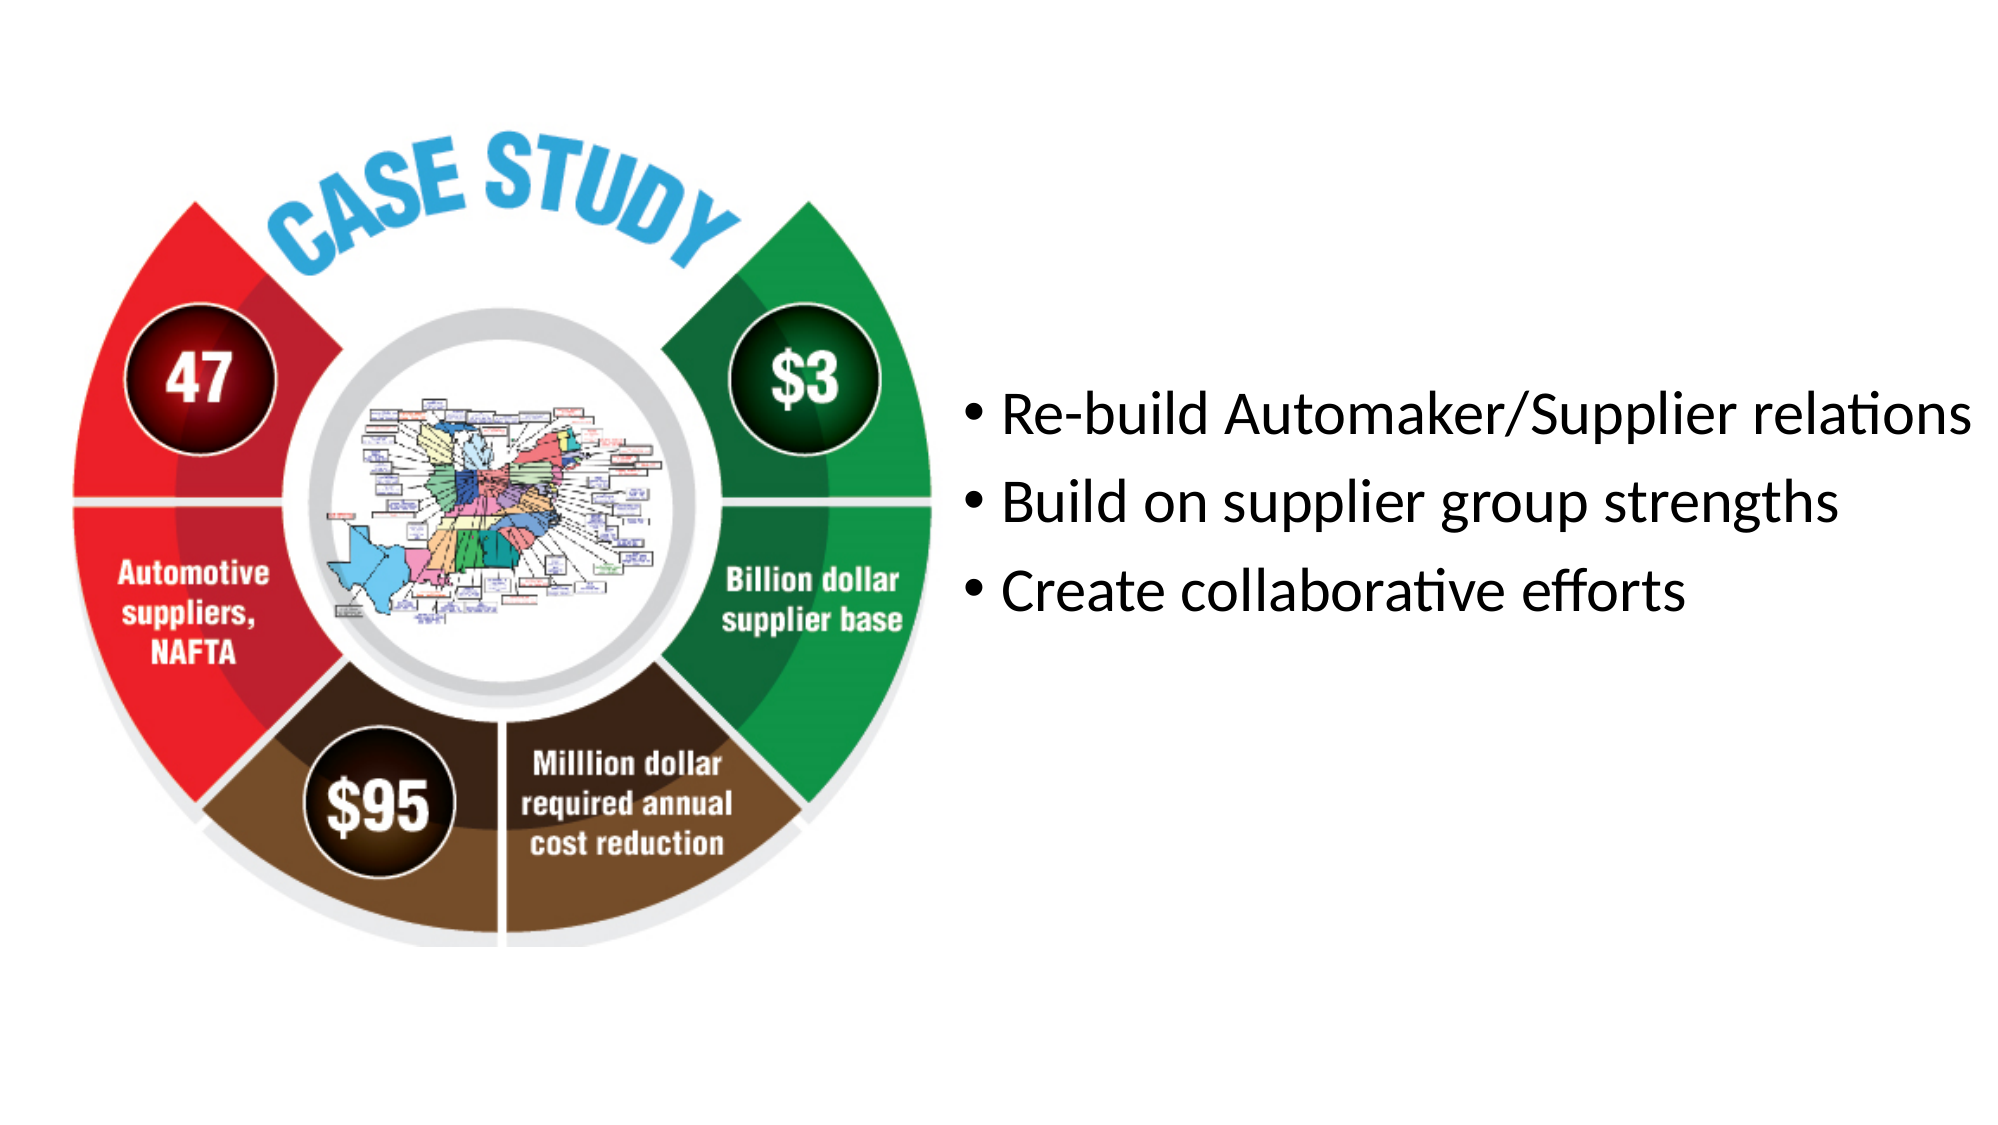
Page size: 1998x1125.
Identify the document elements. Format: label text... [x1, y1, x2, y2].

list Re-build Automaker/Supplier relations Build on supplier group strengths Create collaborative efforts [948, 373, 1998, 740]
picture [40, 99, 946, 947]
